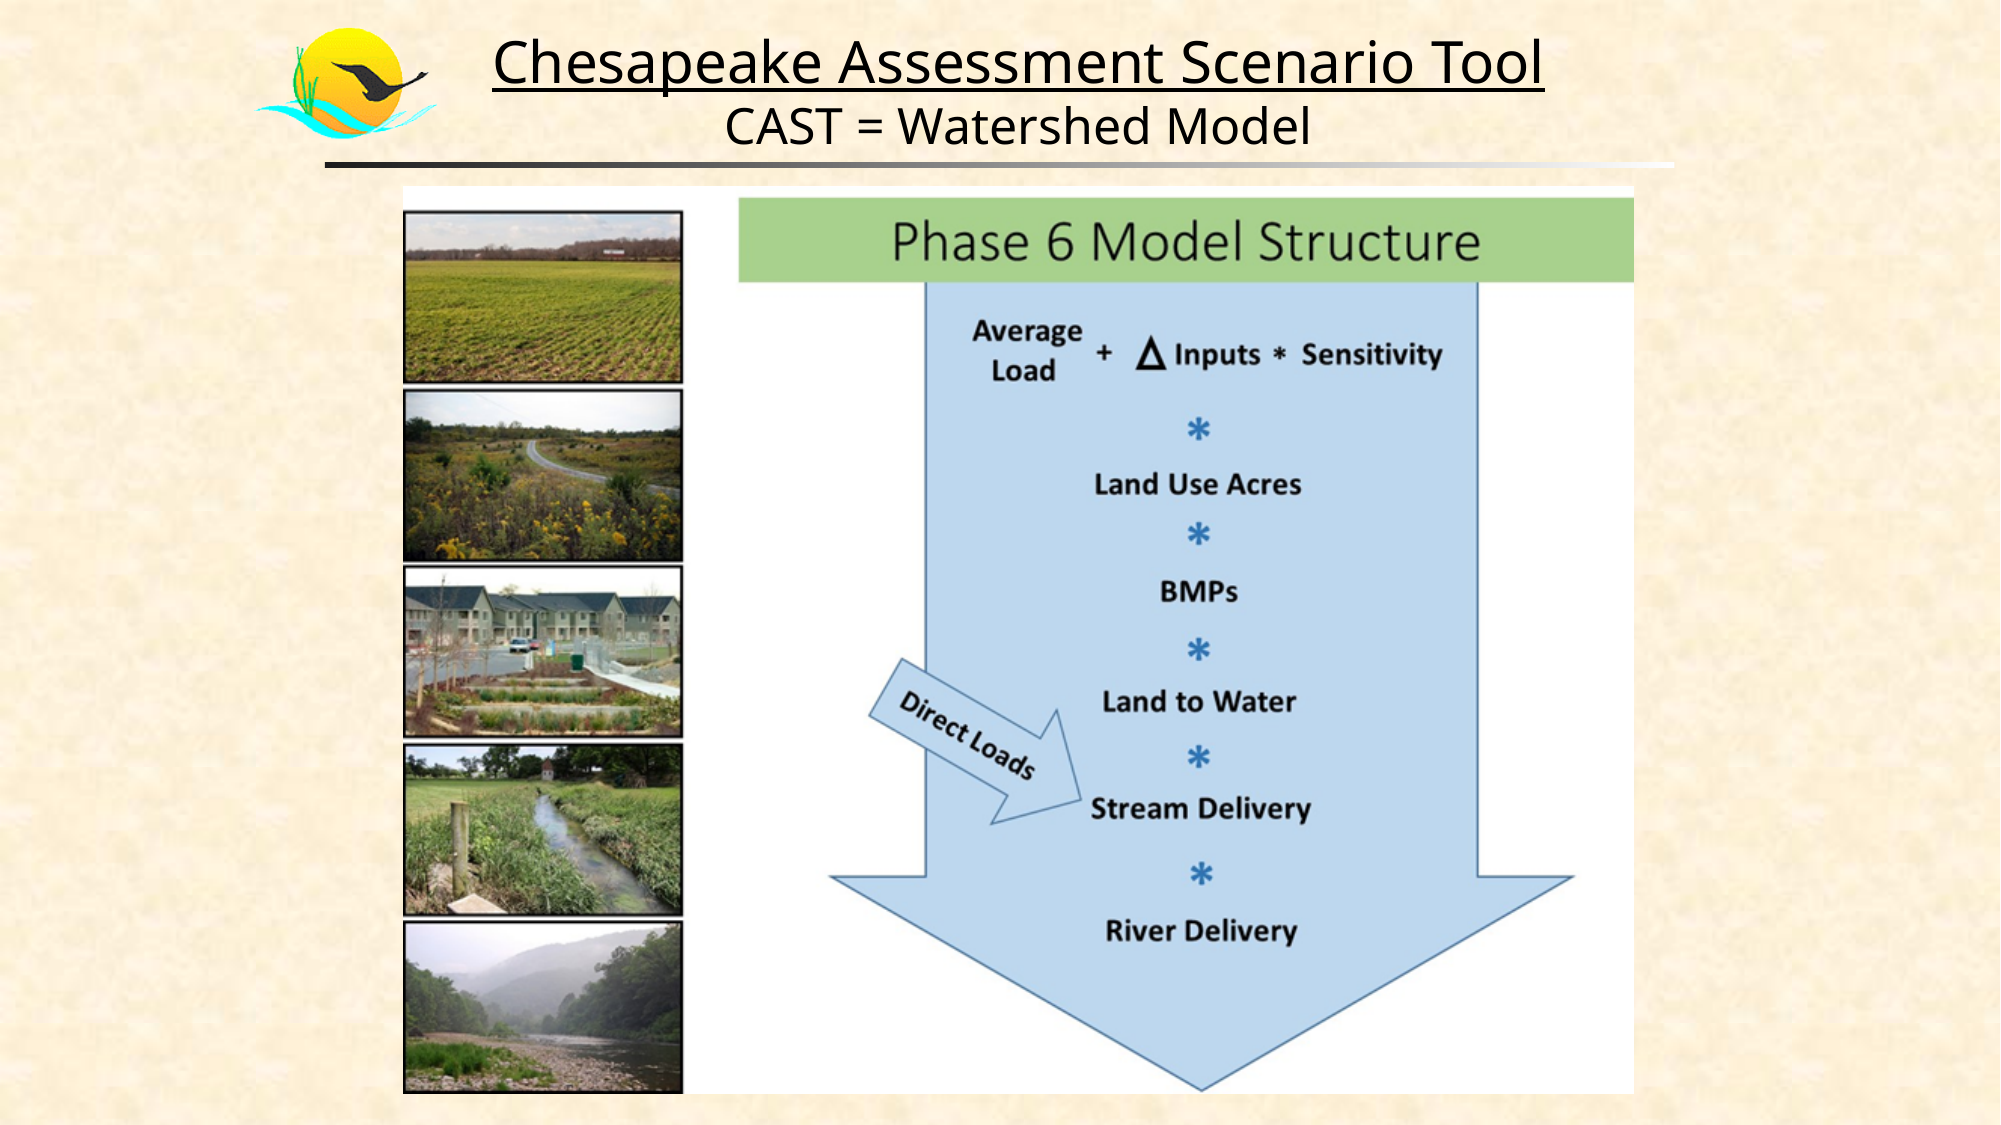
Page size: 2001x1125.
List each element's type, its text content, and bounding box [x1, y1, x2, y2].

text_box [324, 162, 1675, 168]
picture [0, 0, 2001, 1125]
title Chesapeake Assessment Scenario Tool CAST = Watershed Model [424, 37, 1613, 162]
